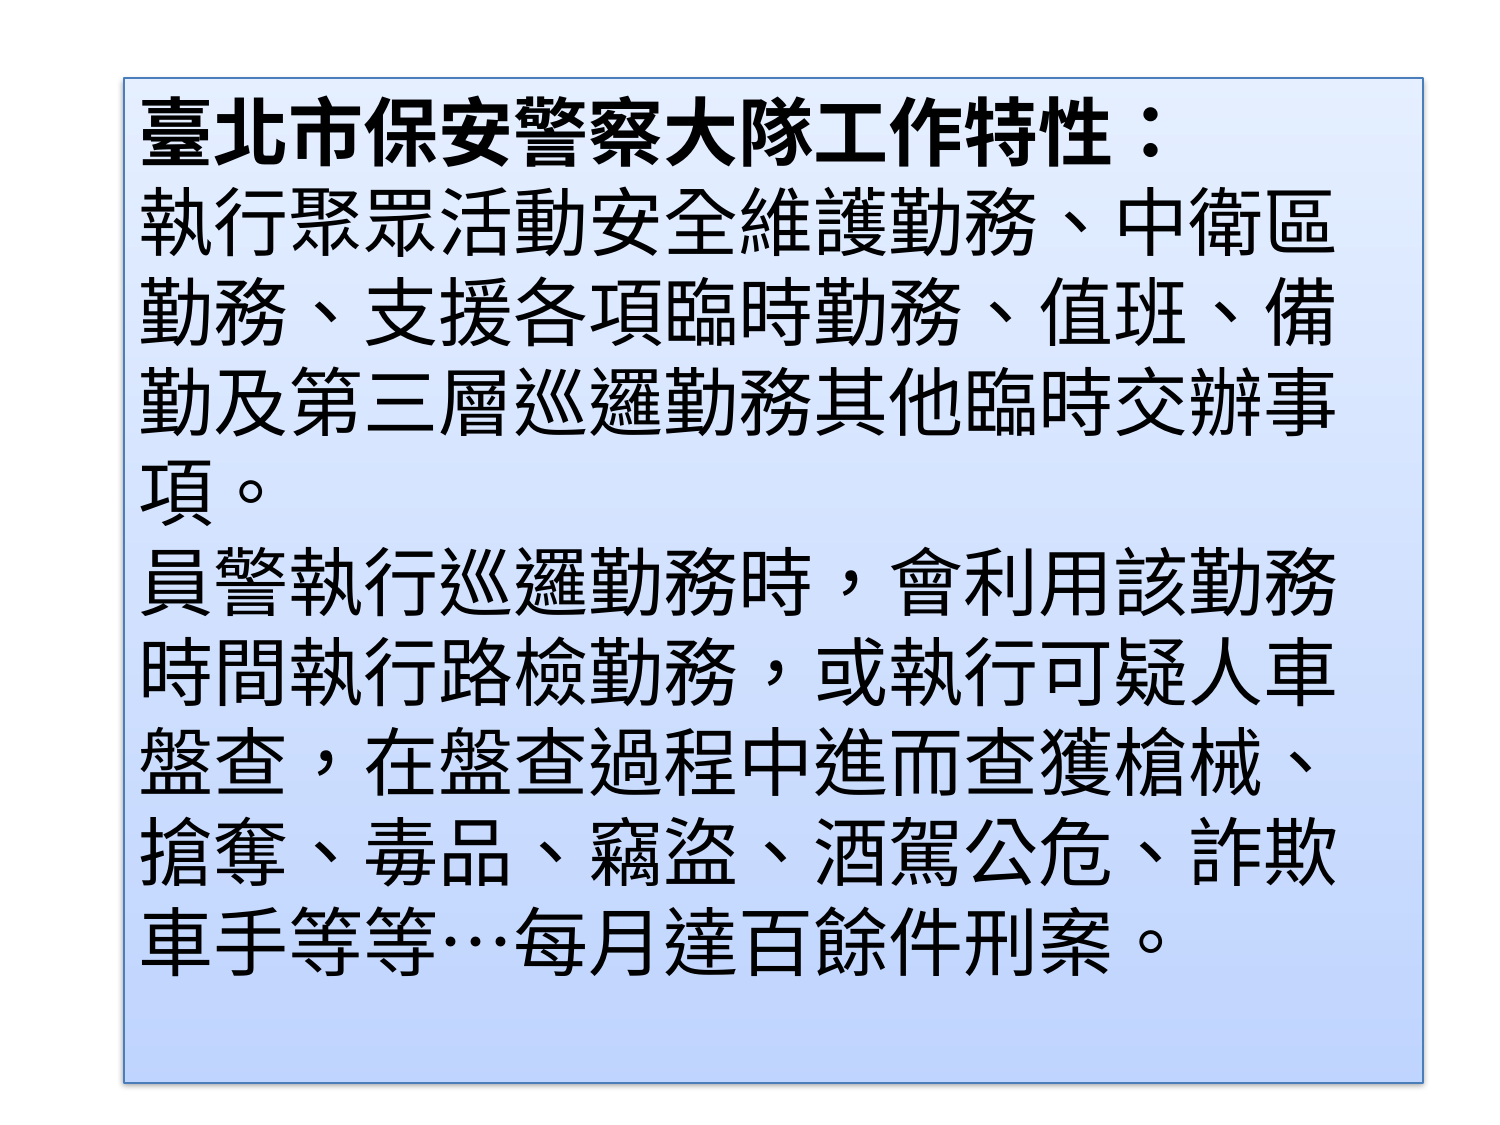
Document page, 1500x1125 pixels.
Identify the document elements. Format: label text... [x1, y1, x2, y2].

text_box 臺北市保安警察大隊工作特性： 執行聚眾活動安全維護勤務、中衛區勤務、支援各項臨時勤務、值班、備勤及第三層巡邏勤務其他臨時交辦事項。 員警執行巡邏勤務時，會利用該勤務時間執行路檢勤務，或執行可疑人車盤查，在盤查過程中進而查獲槍械、搶奪、毒品、竊盜、酒駕公危、詐欺車手等等…每月達百餘件刑案。 [123, 77, 1424, 1084]
